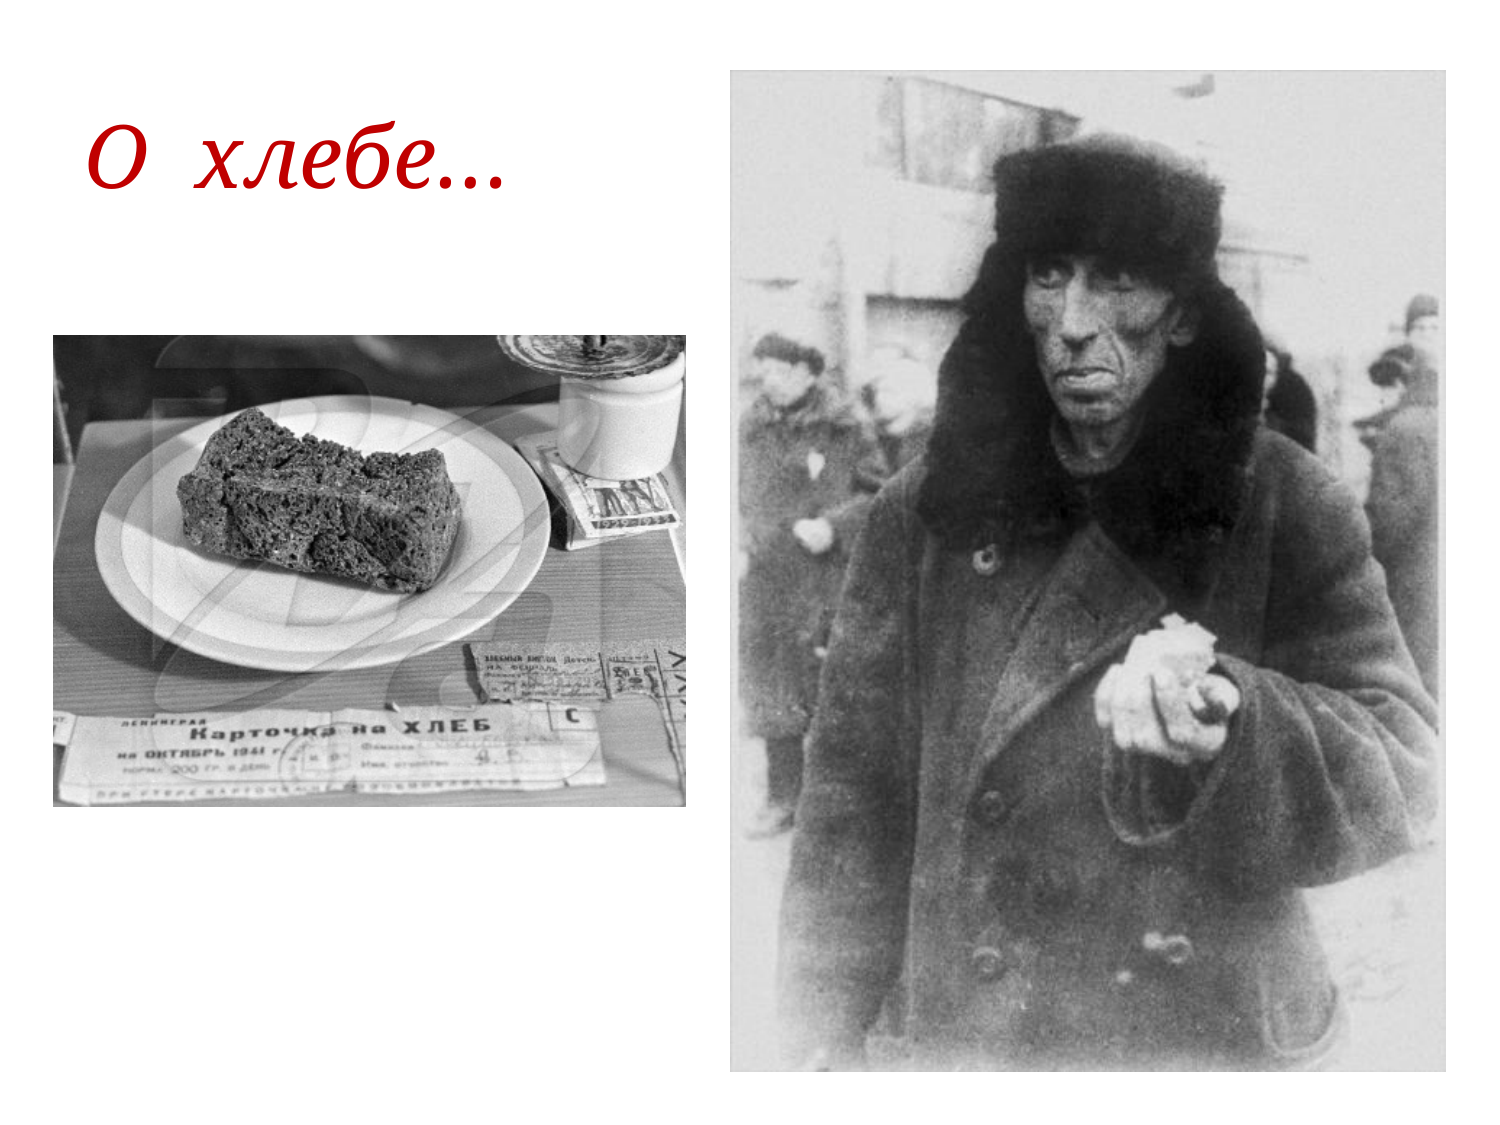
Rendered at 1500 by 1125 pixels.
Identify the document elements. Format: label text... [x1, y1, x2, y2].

title О хлебе… [70, 93, 558, 245]
picture [730, 70, 1446, 1072]
picture [52, 334, 686, 808]
